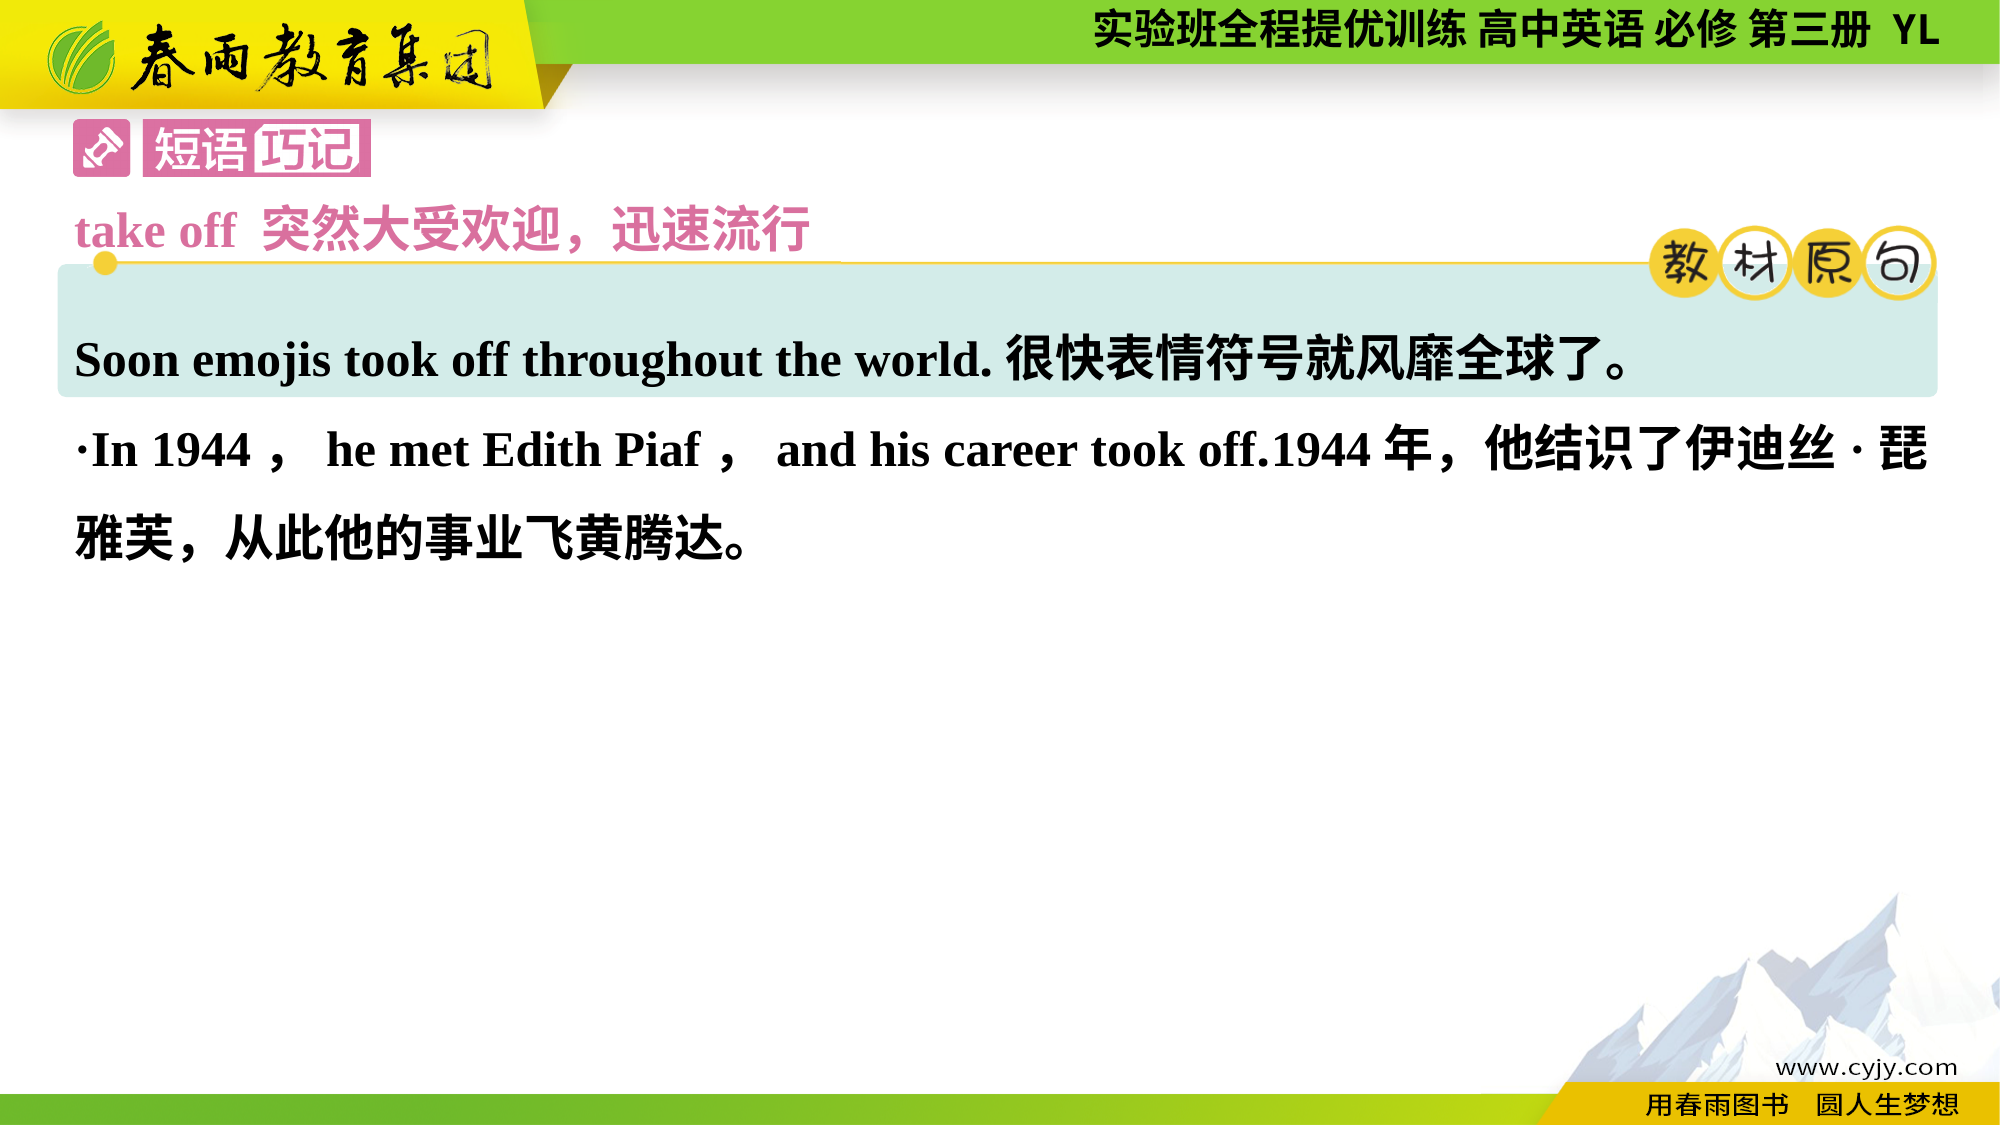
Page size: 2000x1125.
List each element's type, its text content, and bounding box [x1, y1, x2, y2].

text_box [87, 216, 1938, 303]
picture [0, 0, 2000, 1125]
list take off 突然大受欢迎，迅速流行 Soon emojis took off throughout the world.很快表情符号就风靡全球了。 ·In 1944，he met Edith Piaf，and his career took off.1944年，他结识了伊迪丝·琵雅芙，从此他的事业飞黄腾达。 [59, 159, 1944, 567]
